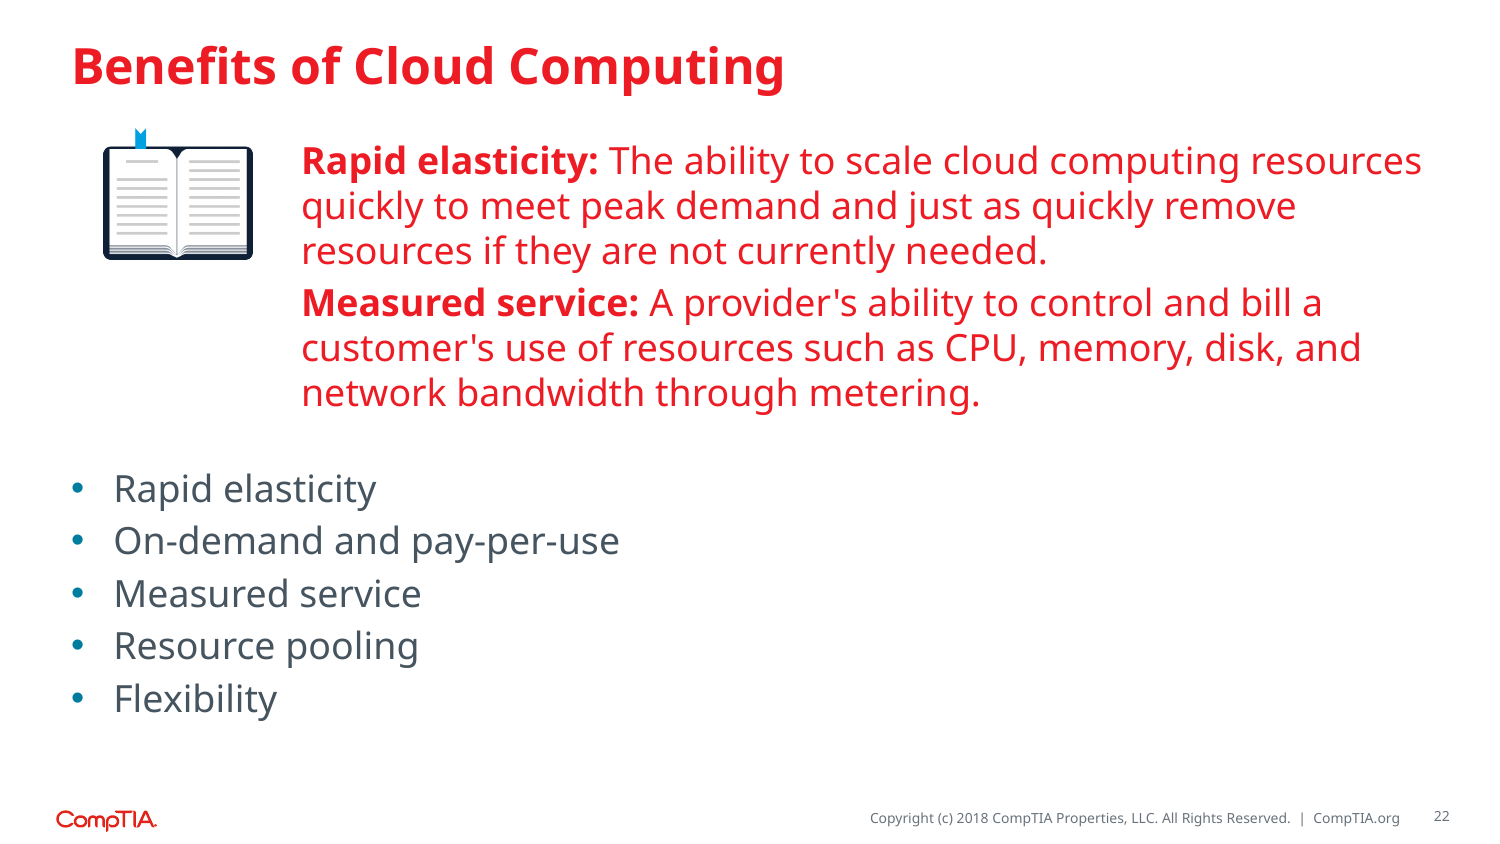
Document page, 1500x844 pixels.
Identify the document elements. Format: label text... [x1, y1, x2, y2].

picture [103, 128, 253, 260]
list Rapid elasticity: The ability to scale cloud computing resources quickly to meet peak demand and just as quickly remove resources if they are not currently needed. Measured service: A provider's ability to control and bill a customer's use of resources such as CPU, memory, disk, and network bandwidth through metering. [285, 129, 1444, 224]
list Rapid elasticity On-demand and pay-per-use Measured service Resource pooling Flexibility [56, 457, 1444, 749]
title Benefits of Cloud Computing [56, 12, 1444, 117]
slide_number 22 [1407, 800, 1450, 835]
